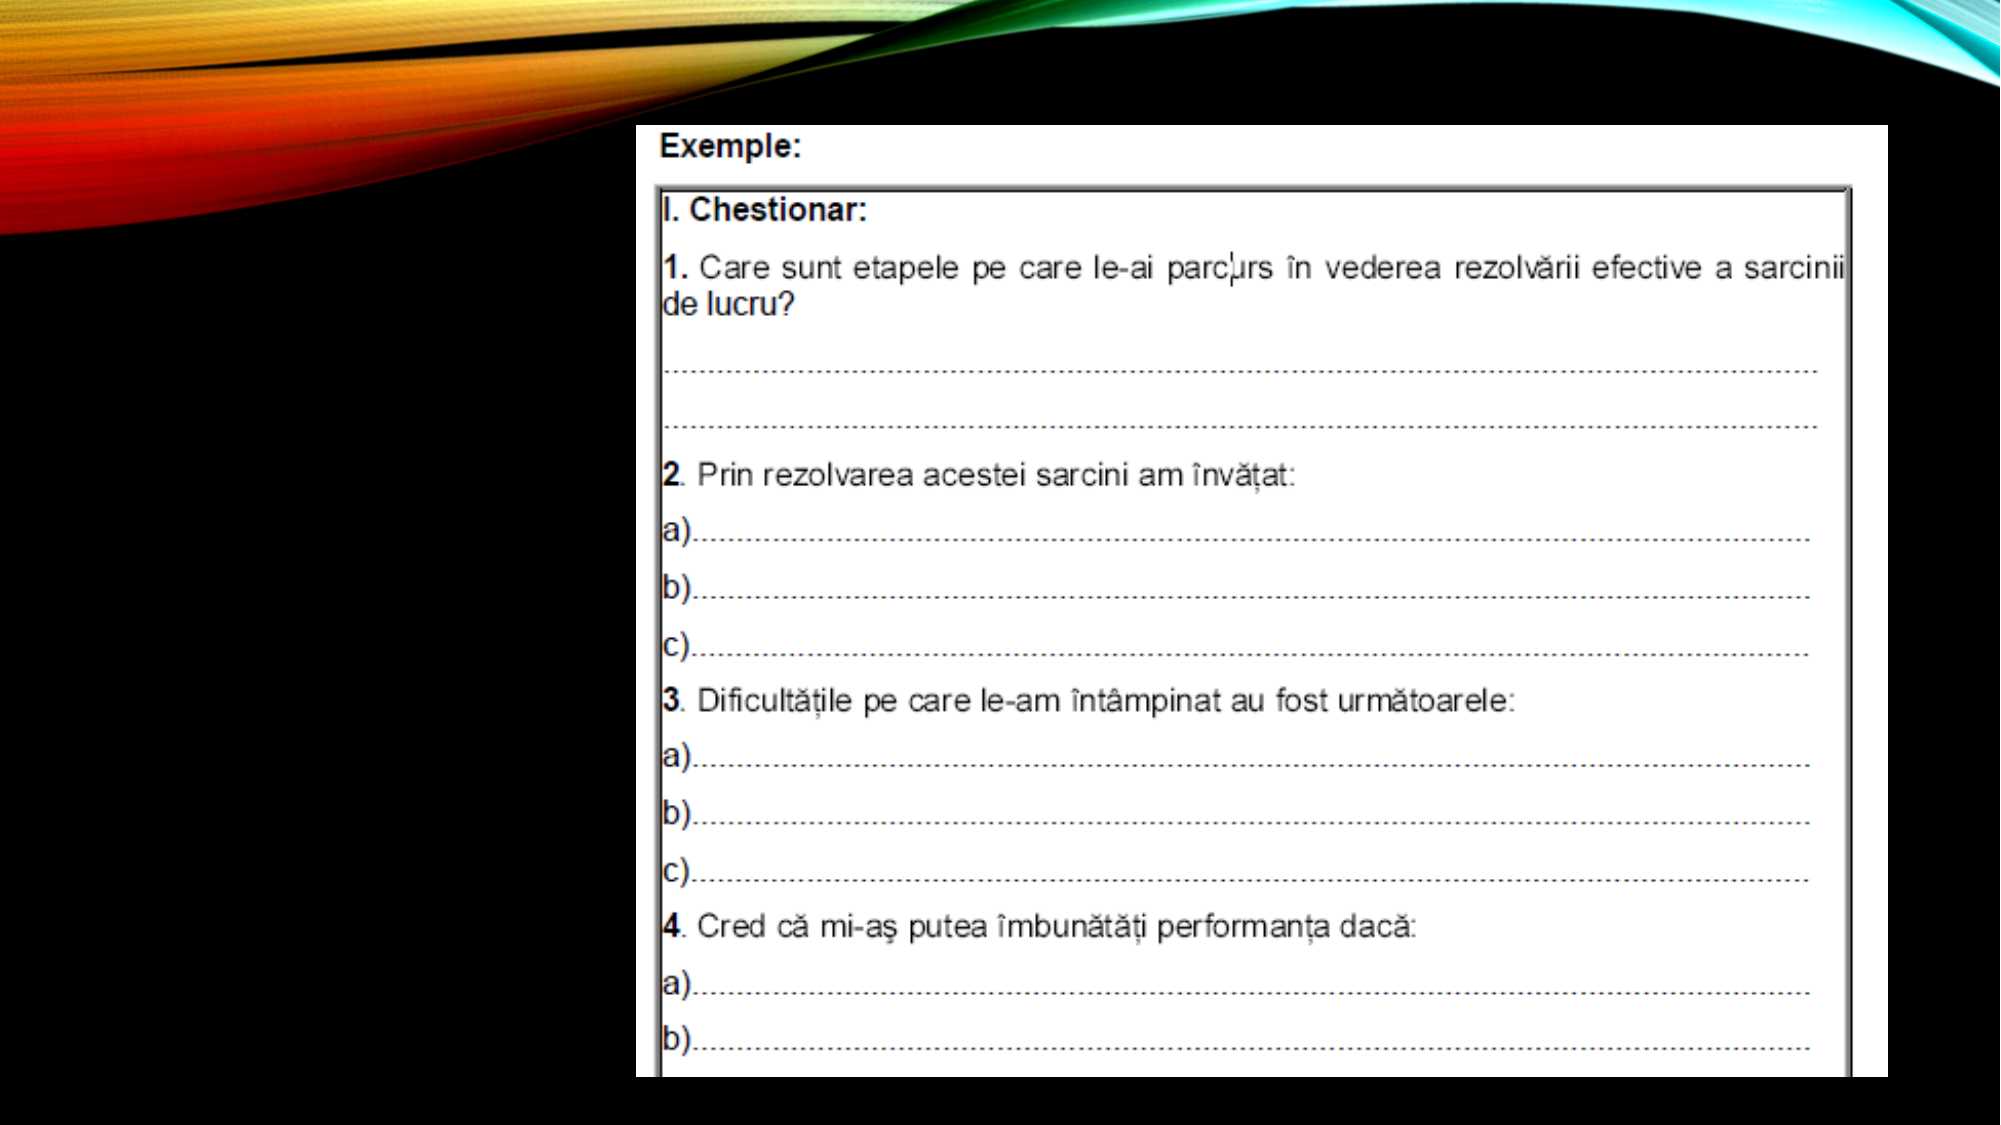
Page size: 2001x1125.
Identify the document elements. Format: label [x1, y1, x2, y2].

picture [0, 0, 2000, 237]
list [636, 125, 1888, 1077]
